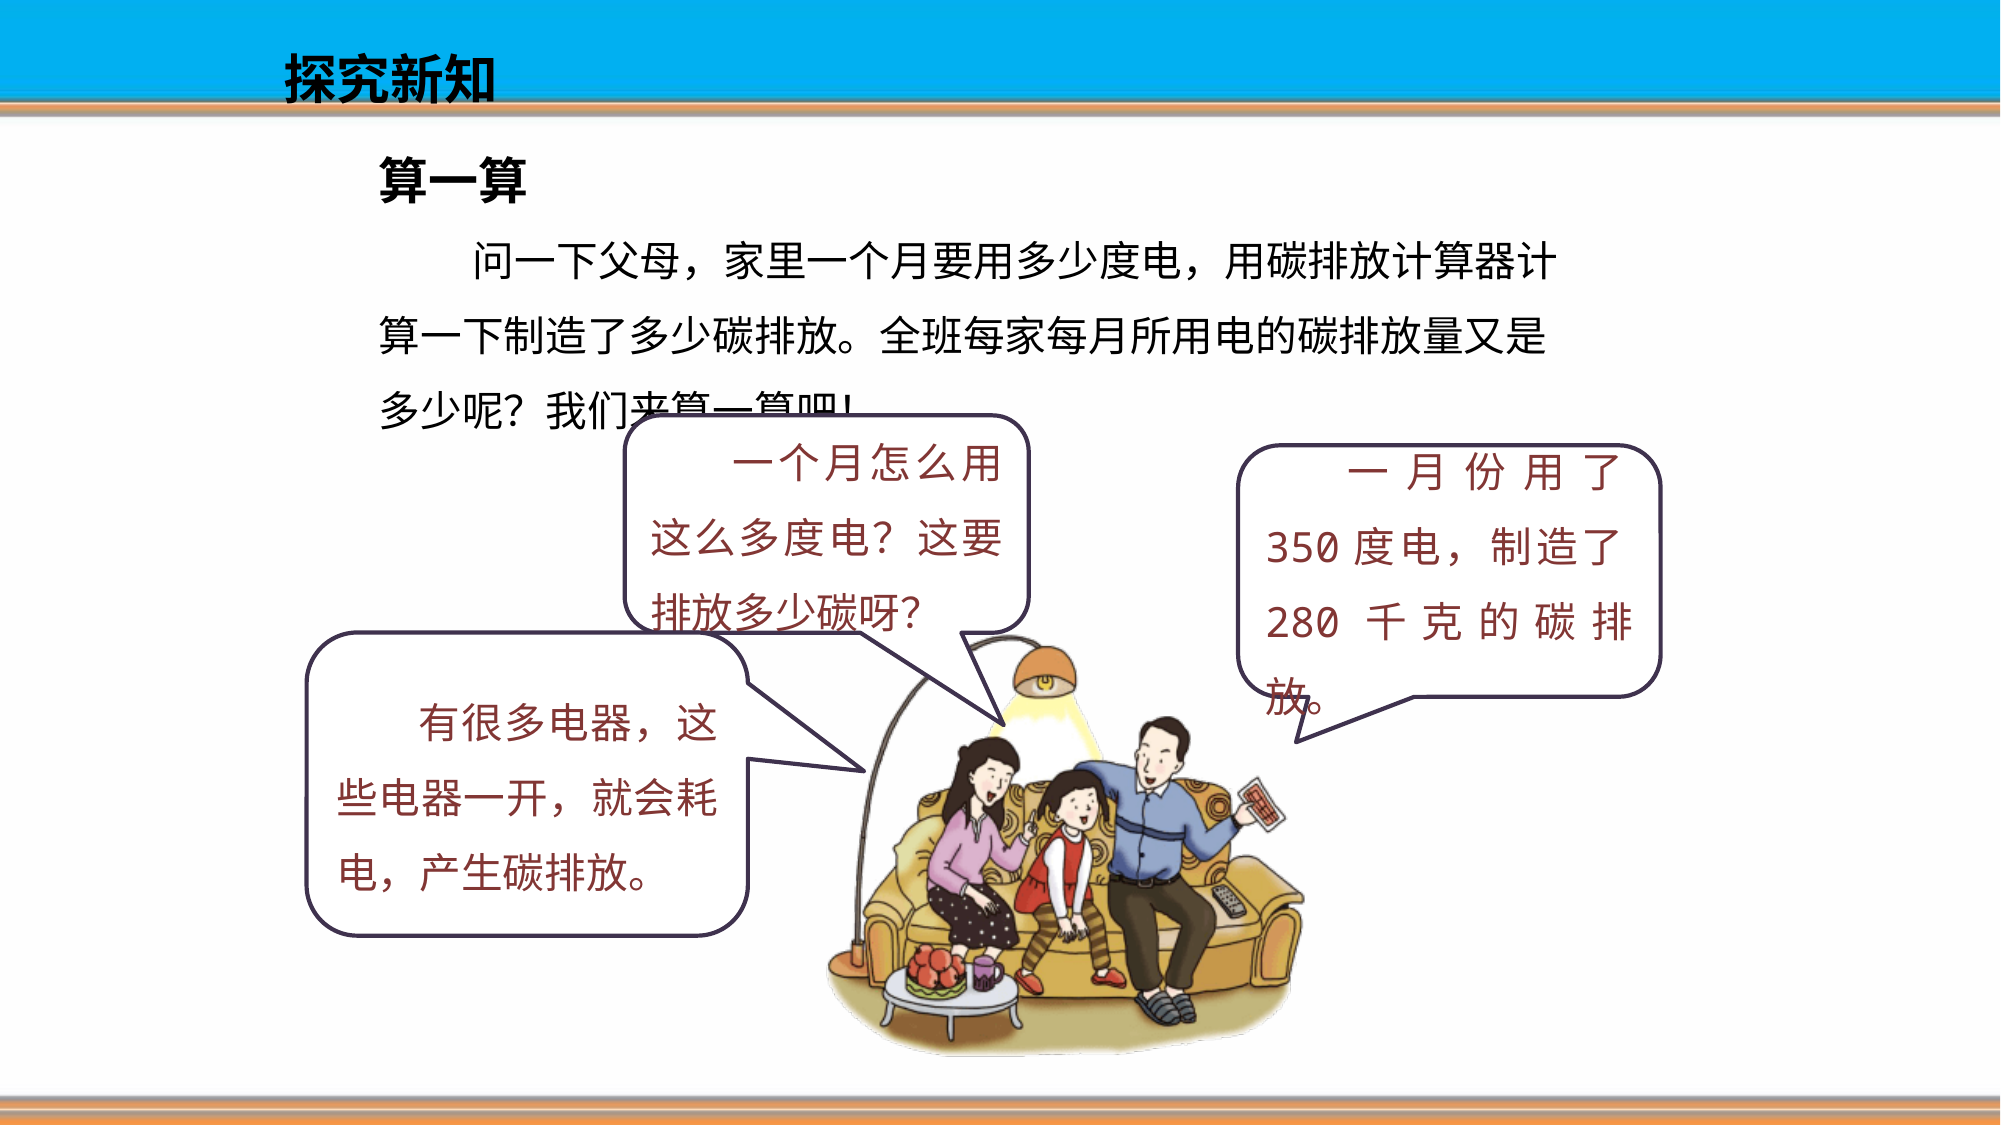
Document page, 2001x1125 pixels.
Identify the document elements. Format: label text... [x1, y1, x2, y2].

text_box 一个月怎么用这么多度电？这要排放多少碳呀？ [622, 413, 1031, 635]
text_box 一月份用了350度电，制造了280千克的碳排放。 [1235, 443, 1663, 737]
title 探究新知 [268, 38, 1733, 119]
picture [0, 97, 2001, 1125]
text_box 有很多电器，这些电器一开，就会耗电，产生碳排放。 [304, 630, 813, 938]
text_box 算一算 问一下父母，家里一个月要用多少度电，用碳排放计算器计算一下制造了多少碳排放。全班每家每月所用电的碳排放量又是多少呢？我们来算一算吧！ [363, 142, 1590, 443]
